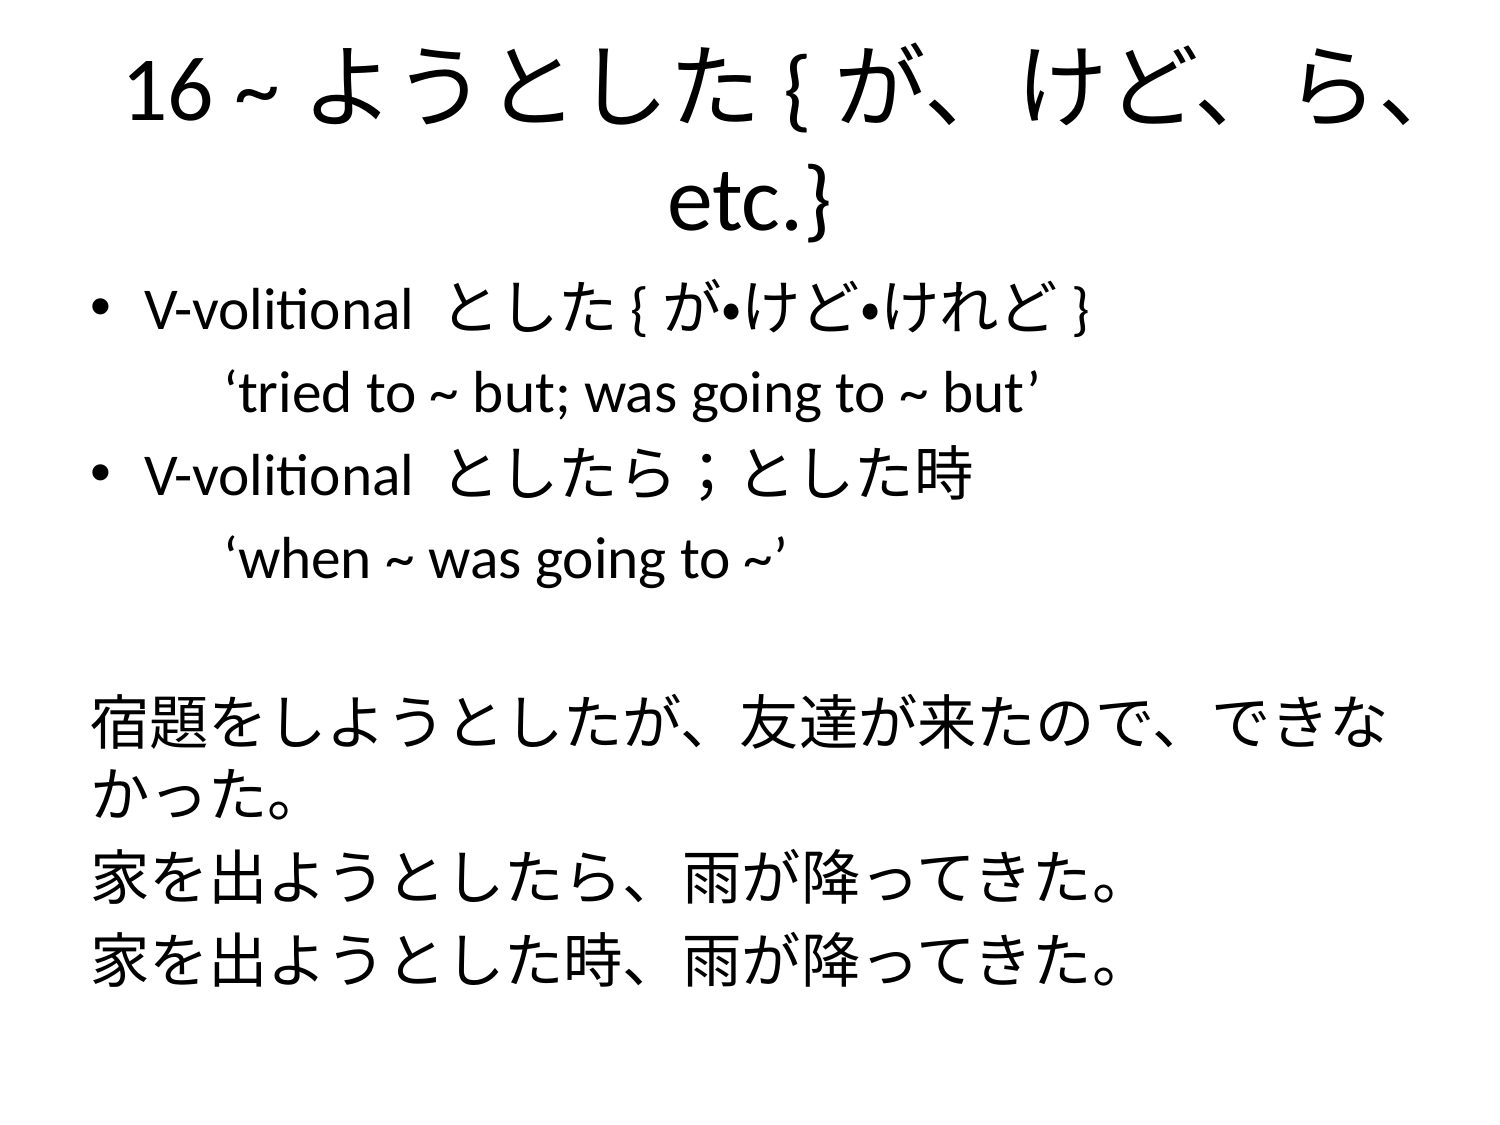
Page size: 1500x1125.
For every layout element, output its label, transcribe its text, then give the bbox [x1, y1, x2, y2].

title 16 ~ようとした{が、けど、ら、etc.} [75, 45, 1425, 233]
list V-volitional とした{が・けど・けれど} ‘tried to ~ but; was going to ~ but’ V-volitional としたら；とした時 ‘when ~ was going to ~’ 宿題をしようとしたが、友達が来たので、できなかった。 家を出ようとしたら、雨が降ってきた。 家を出ようとした時、雨が降ってきた。 [75, 262, 1425, 1005]
